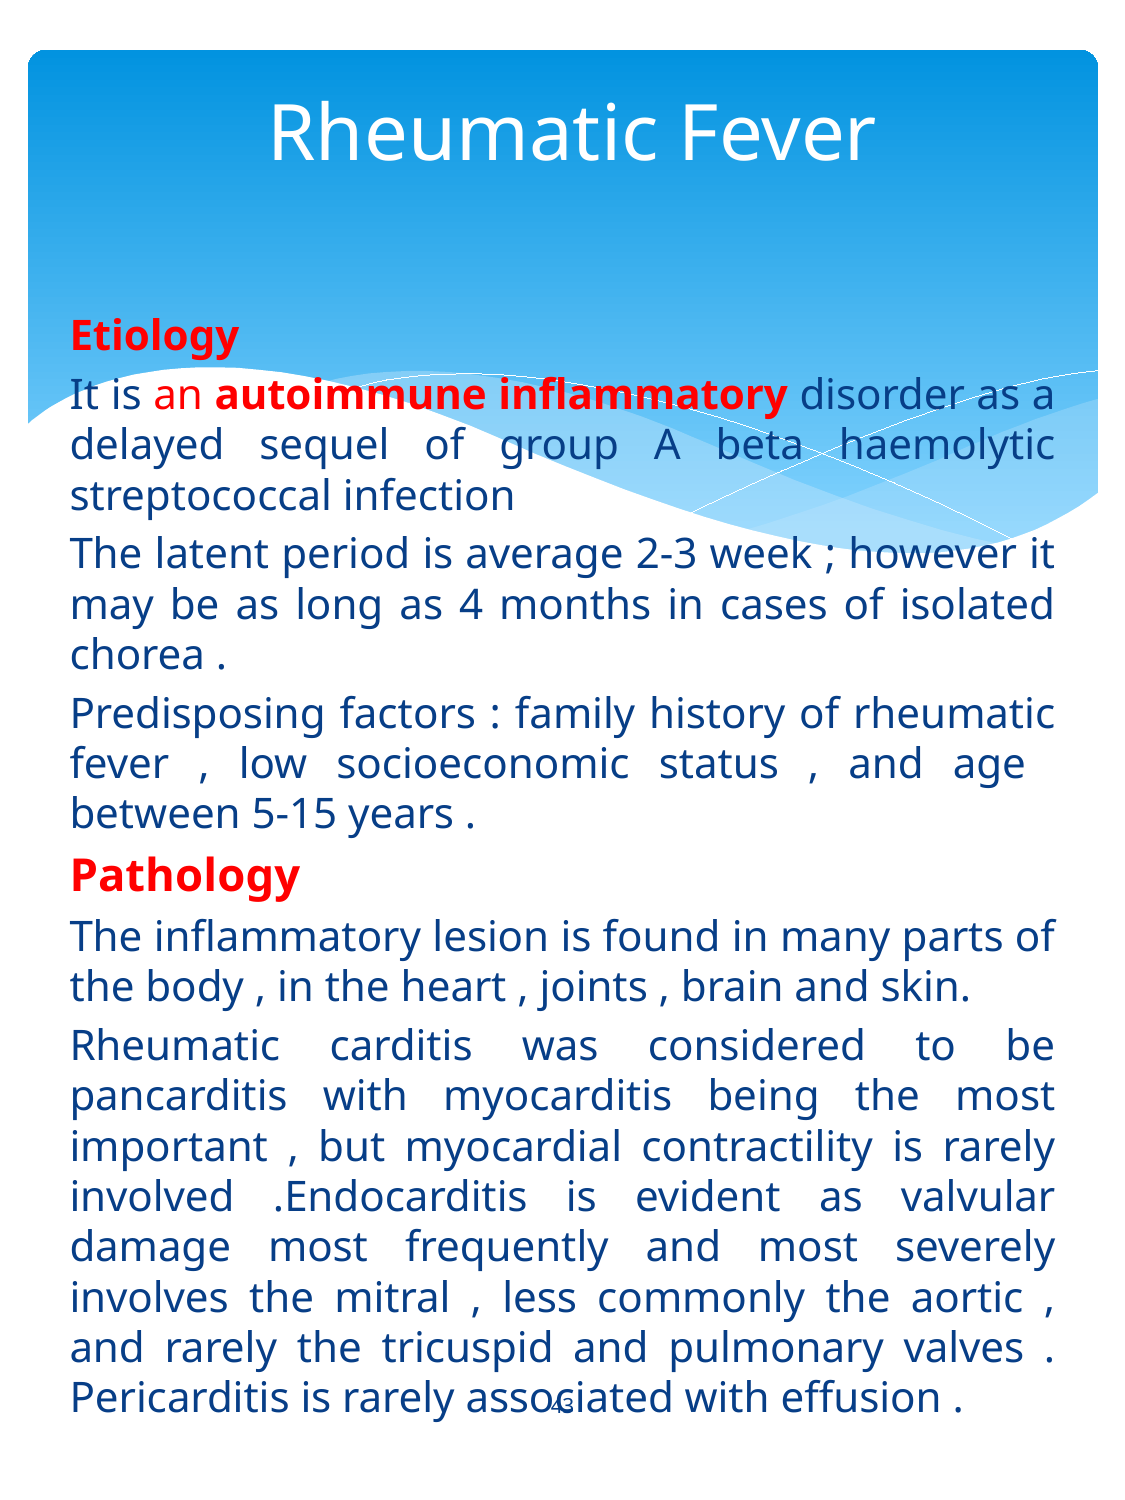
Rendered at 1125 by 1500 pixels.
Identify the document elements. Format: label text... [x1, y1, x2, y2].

title Rheumatic Fever [56, 73, 1069, 278]
slide_number 43 [491, 1367, 634, 1447]
list Etiology It is an autoimmune inflammatory disorder as a delayed sequel of group A beta haemolytic streptococcal infection The latent period is average 2-3 week ; however it may be as long as 4 months in cases of isolated chorea . Predisposing factors : family history of rheumatic fever , low socioeconomic status , and age between 5-15 years . Pathology The inflammatory lesion is found in many parts of the body , in the heart , joints , brain and skin. Rheumatic carditis was considered to be pancarditis with myocarditis being the most important , but myocardial contractility is rarely involved .Endocarditis is evident as valvular damage most frequently and most severely involves the mitral , less commonly the aortic , and rarely the tricuspid and pulmonary valves . Pericarditis is rarely associated with effusion . [54, 301, 1071, 1447]
